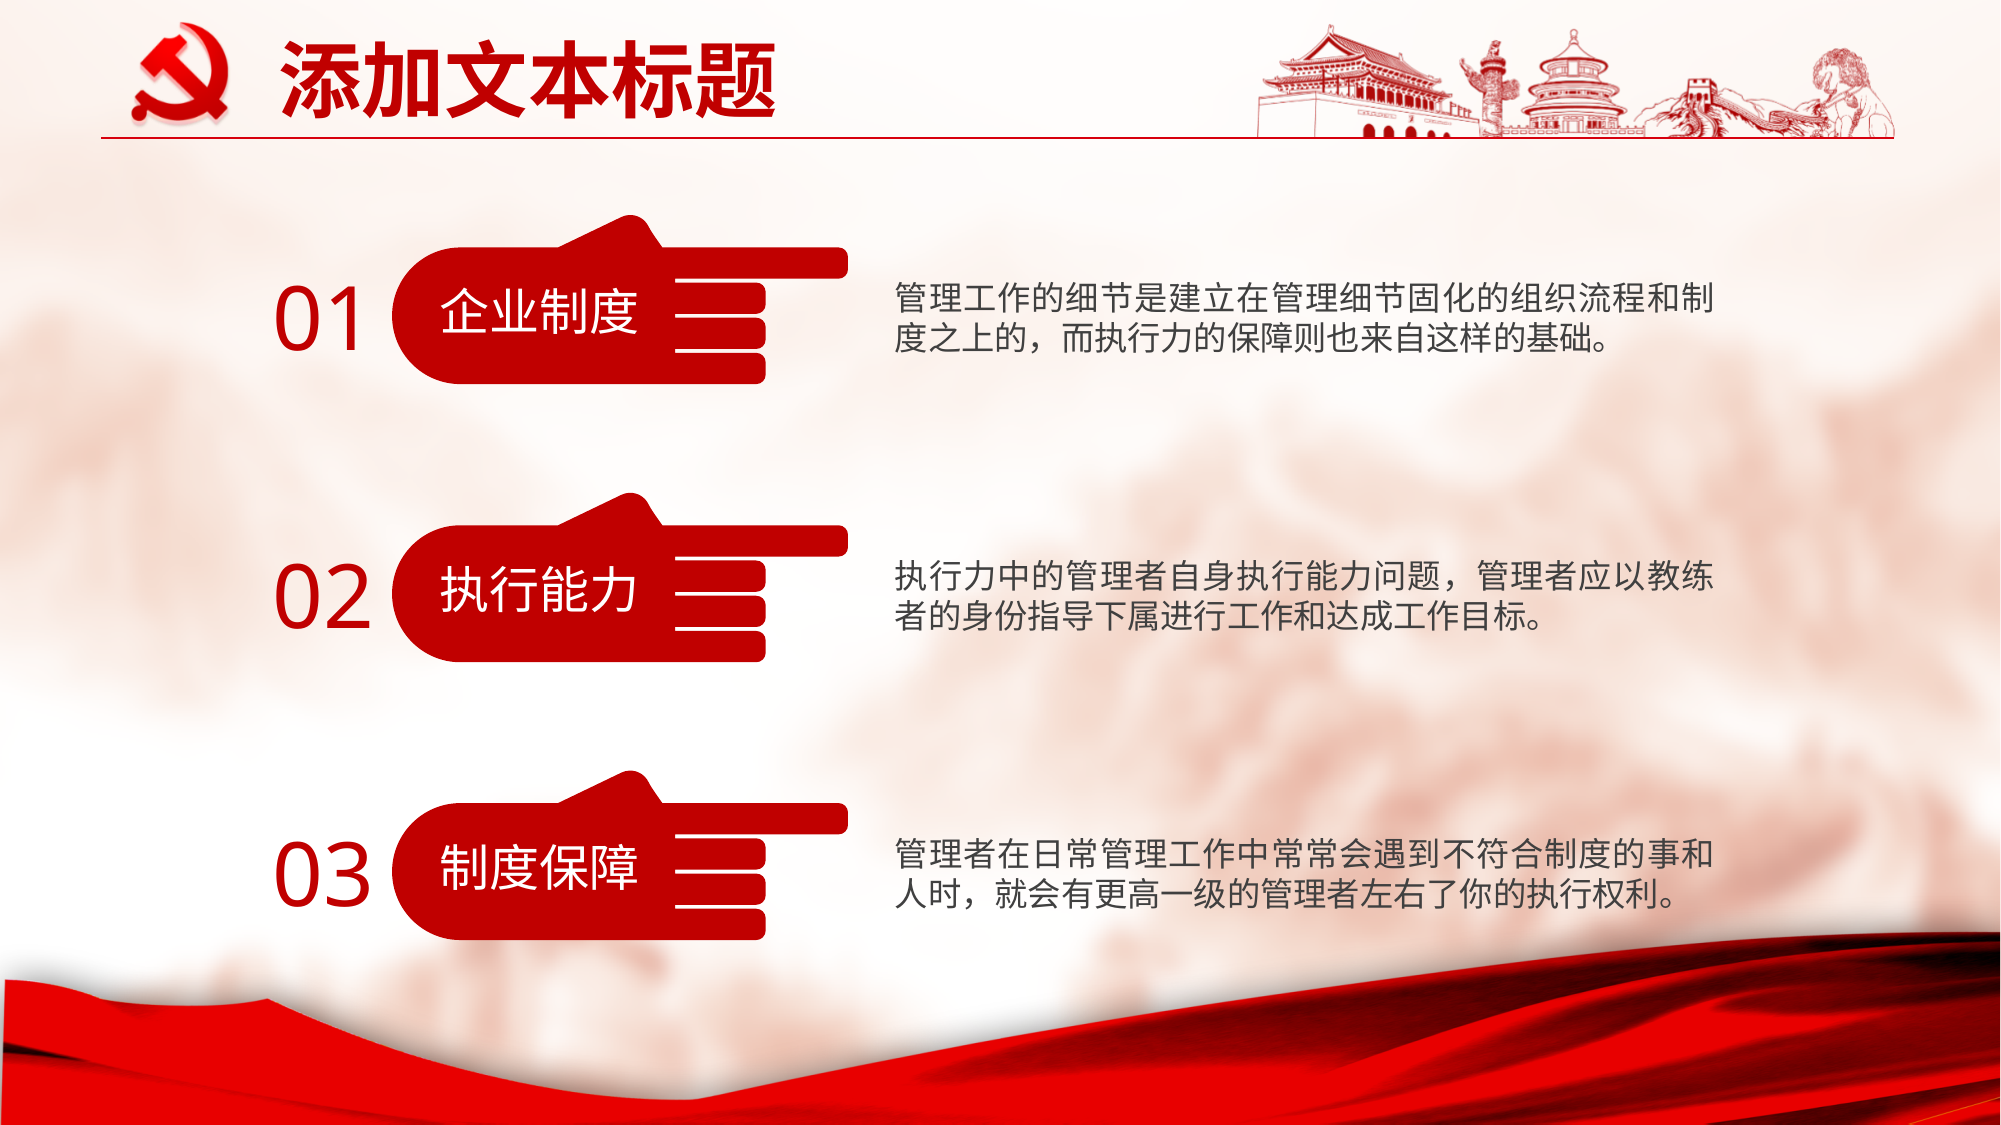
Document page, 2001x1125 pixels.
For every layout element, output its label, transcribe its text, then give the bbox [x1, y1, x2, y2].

text_box 添加文本标题 [15, 20, 1042, 136]
text_box 执行力中的管理者自身执行能力问题，管理者应以教练者的身份指导下属进行工作和达成工作目标。 [880, 492, 1731, 698]
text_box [219, 214, 849, 385]
text_box 管理者在日常管理工作中常常会遇到不符合制度的事和人时，就会有更高一级的管理者左右了你的执行权利。 [880, 770, 1731, 976]
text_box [219, 492, 849, 663]
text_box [219, 770, 849, 941]
picture [0, 0, 2001, 1125]
text_box 管理工作的细节是建立在管理细节固化的组织流程和制度之上的，而执行力的保障则也来自这样的基础。 [880, 215, 1731, 420]
